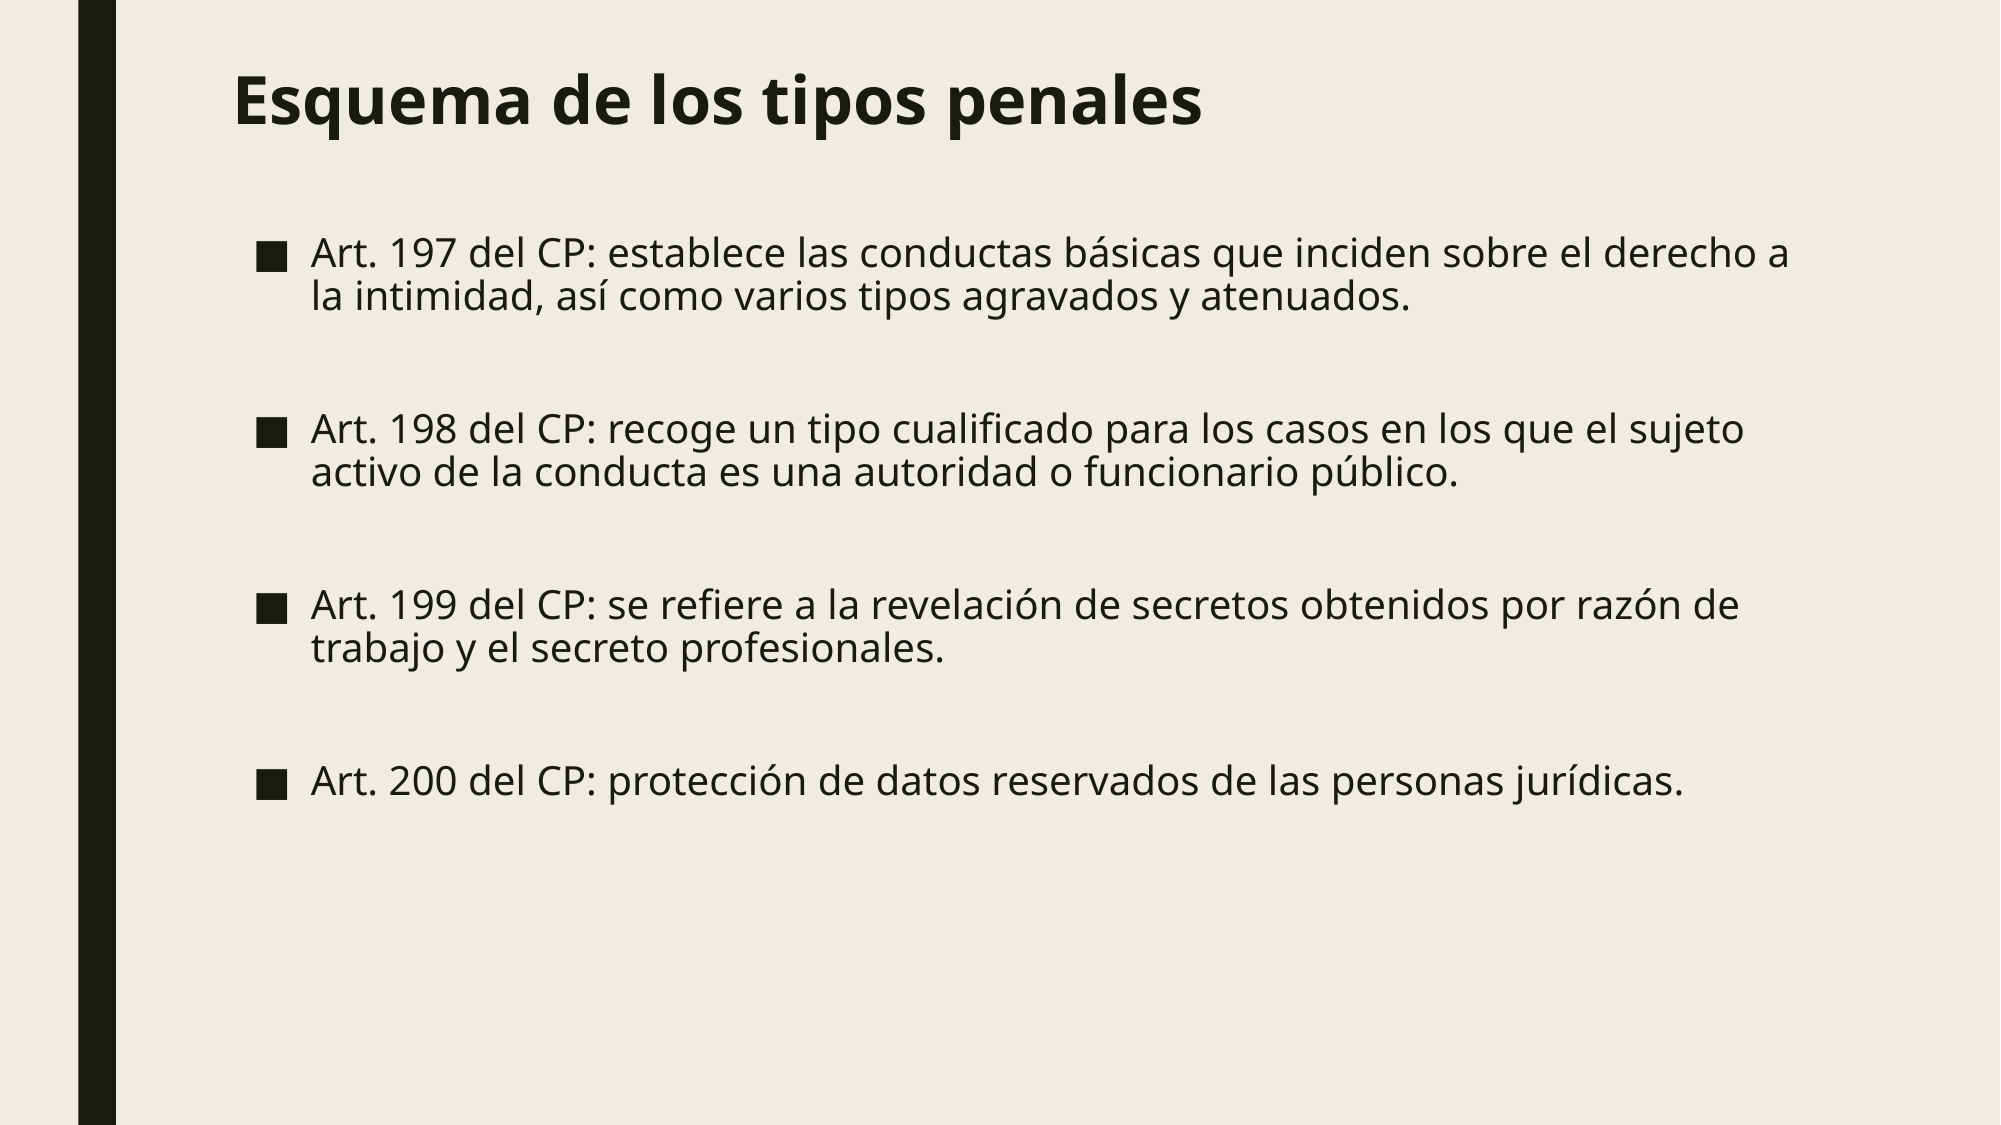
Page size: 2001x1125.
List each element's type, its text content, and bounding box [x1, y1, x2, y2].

list Art. 197 del CP: establece las conductas básicas que inciden sobre el derecho a la intimidad, así como varios tipos agravados y atenuados. Art. 198 del CP: recoge un tipo cualificado para los casos en los que el sujeto activo de la conducta es una autoridad o funcionario público. Art. 199 del CP: se refiere a la revelación de secretos obtenidos por razón de trabajo y el secreto profesionales. Art. 200 del CP: protección de datos reservados de las personas jurídicas. [237, 224, 1813, 813]
title Esquema de los tipos penales [217, 60, 1568, 164]
